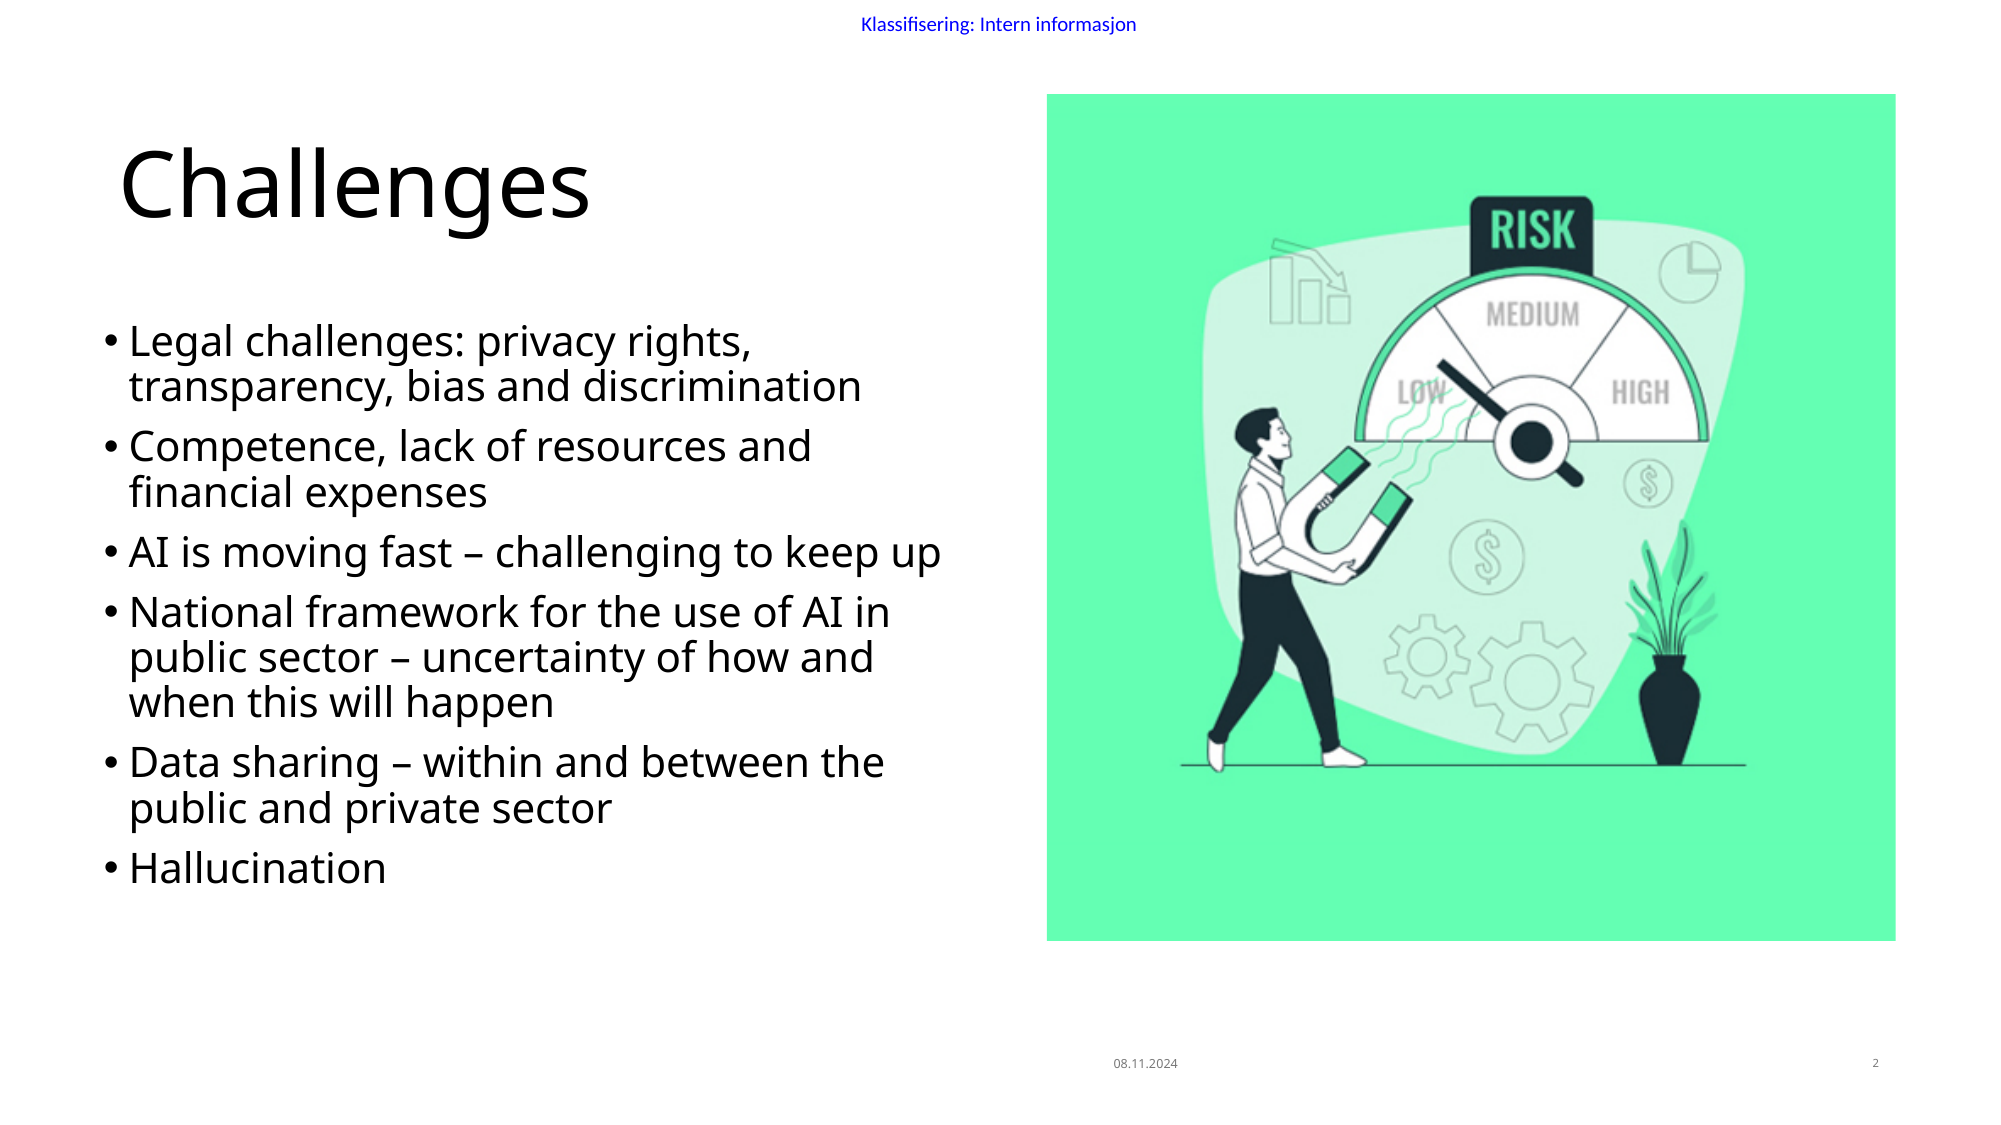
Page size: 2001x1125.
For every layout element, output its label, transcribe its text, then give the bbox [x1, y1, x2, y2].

picture [1046, 93, 1897, 942]
slide_number 2 [1843, 1048, 1895, 1079]
title Challenges [103, 94, 953, 281]
list Legal challenges: privacy rights, transparency, bias and discrimination Competence, lack of resources and financial expenses AI is moving fast – challenging to keep up National framework for the use of AI in public sector – uncertainty of how and when this will happen Data sharing – within and between the public and private sector Hallucination [103, 320, 953, 941]
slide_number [1098, 1048, 1238, 1079]
